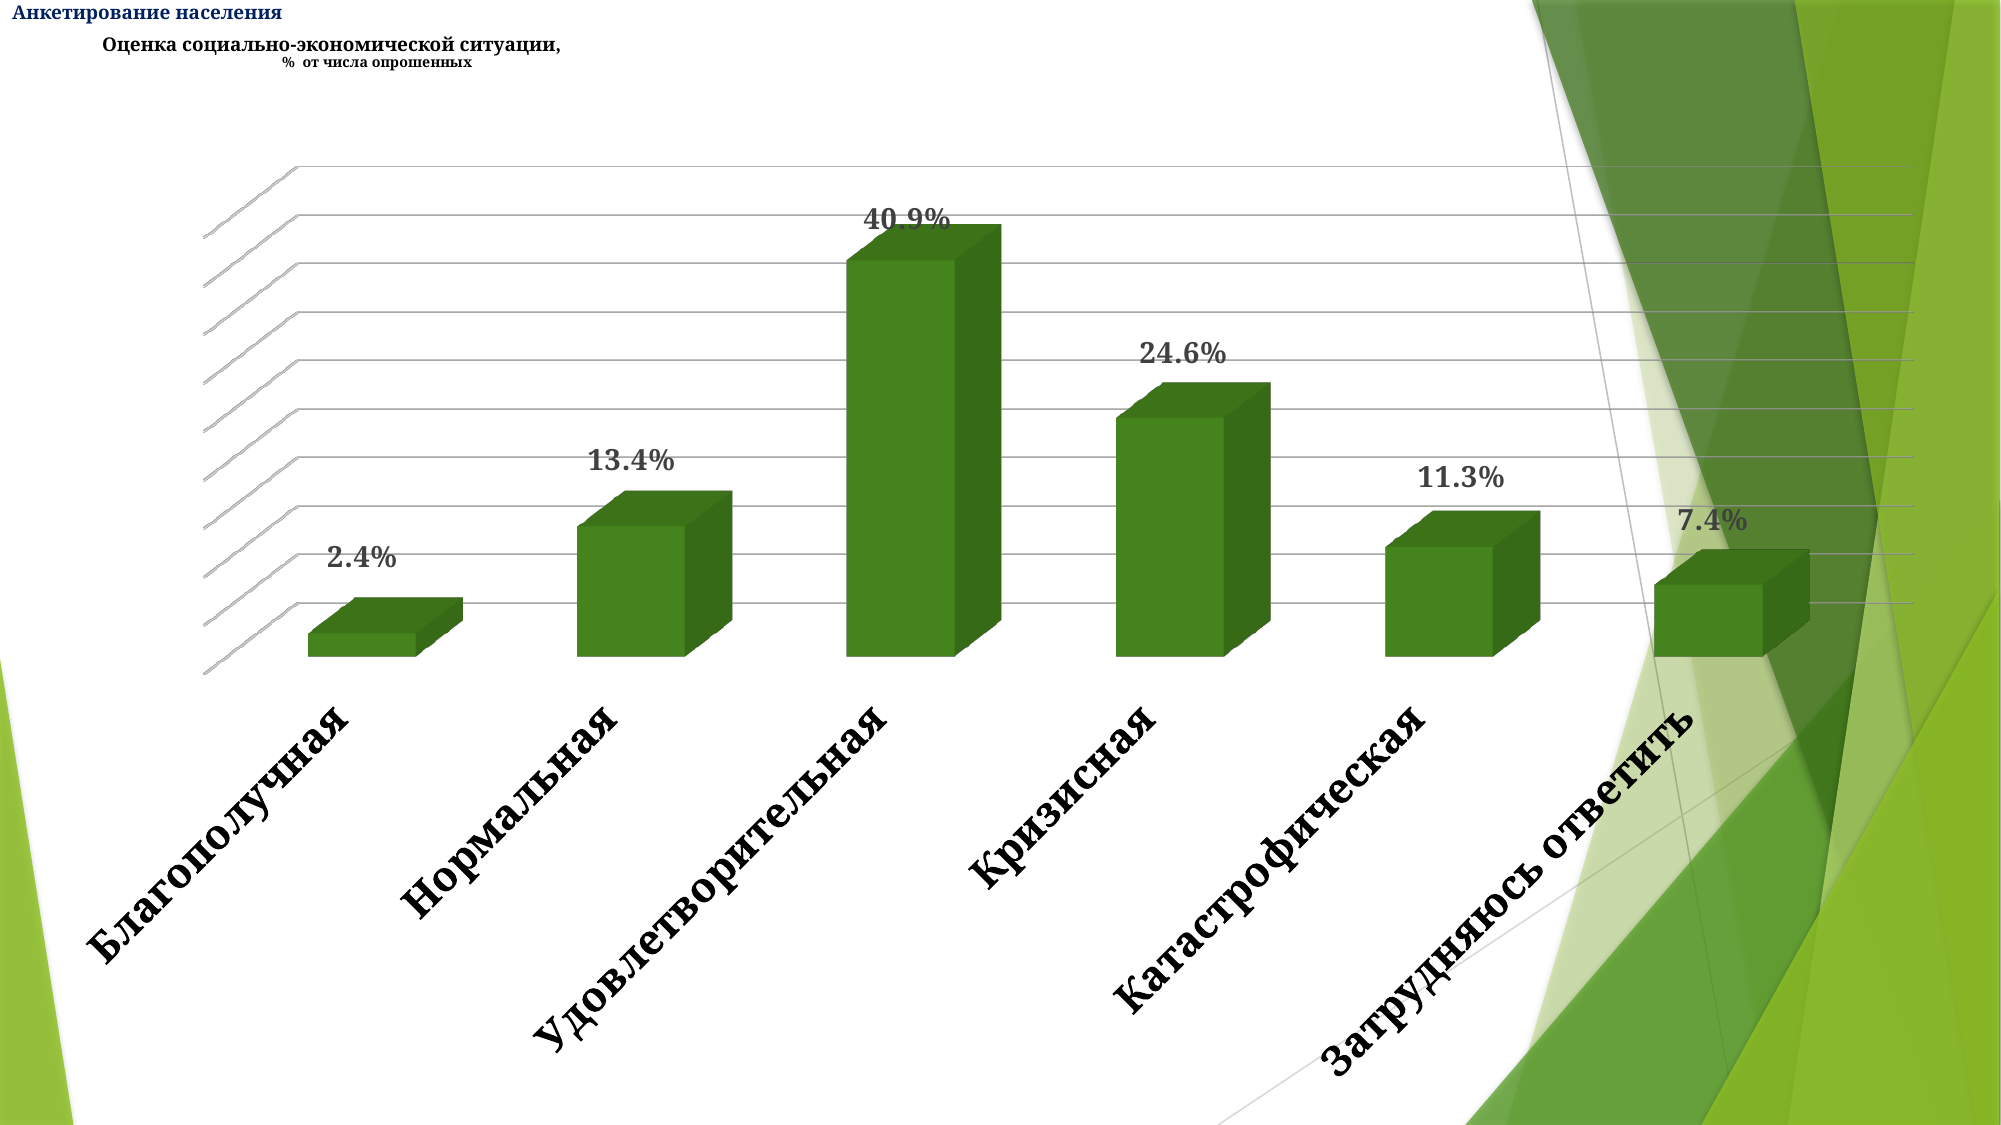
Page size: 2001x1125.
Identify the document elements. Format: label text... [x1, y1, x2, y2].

chart [72, 143, 1928, 1104]
title Анкетирование населения Оценка социально-экономической ситуации, % от числа опрошенных [0, 0, 1408, 80]
